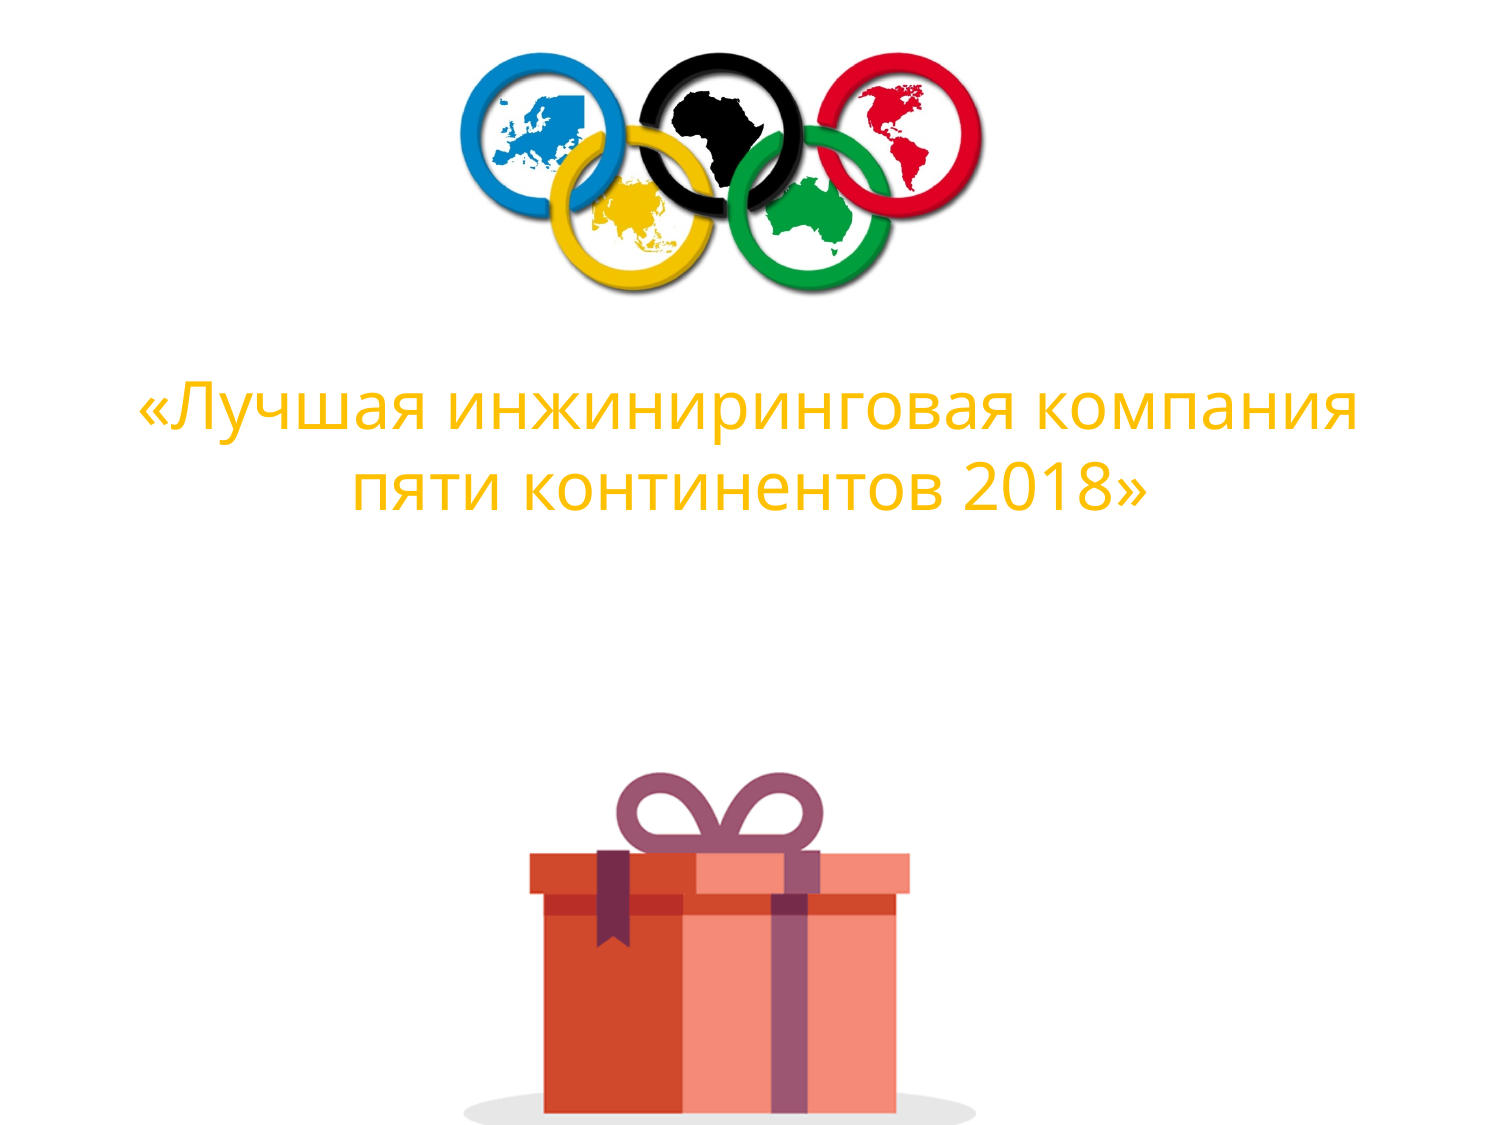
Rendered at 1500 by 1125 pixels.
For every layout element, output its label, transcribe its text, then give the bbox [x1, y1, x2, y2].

list «Лучшая инжиниринговая компания пяти континентов 2018» [75, 262, 1425, 1005]
picture [449, 18, 991, 324]
picture [229, 444, 1210, 1125]
